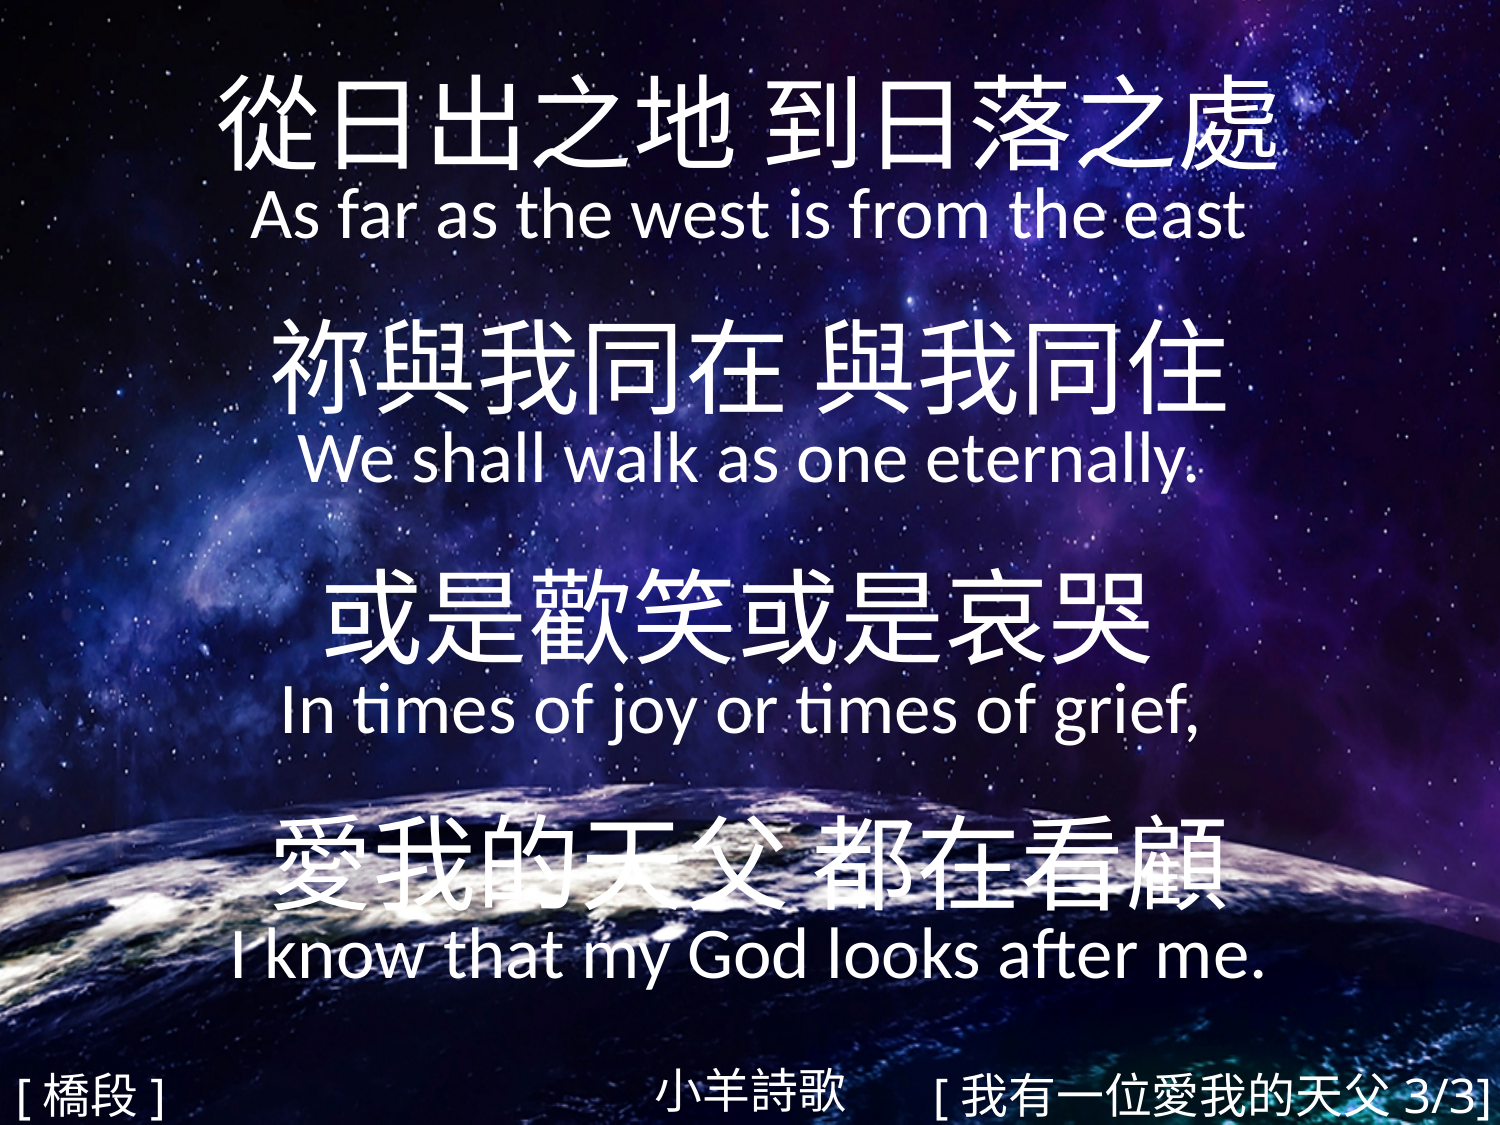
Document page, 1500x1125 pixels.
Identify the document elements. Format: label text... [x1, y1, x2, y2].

subtitle 小羊詩歌 [0, 1053, 1500, 1125]
text_box [我有一位愛我的天父3/3] [868, 1058, 1500, 1125]
text_box [橋段] [0, 1058, 271, 1125]
picture [0, 700, 1500, 1053]
title [0, 700, 1494, 710]
text_box 從日出之地 到日落之處 As far as the west is from the east 祢與我同在 與我同住 We shall walk as one eternally. 或是歡笑或是哀哭 In times of joy or times of grief, 愛我的天父 都在看顧 I know that my God looks after me. [0, 0, 1500, 700]
